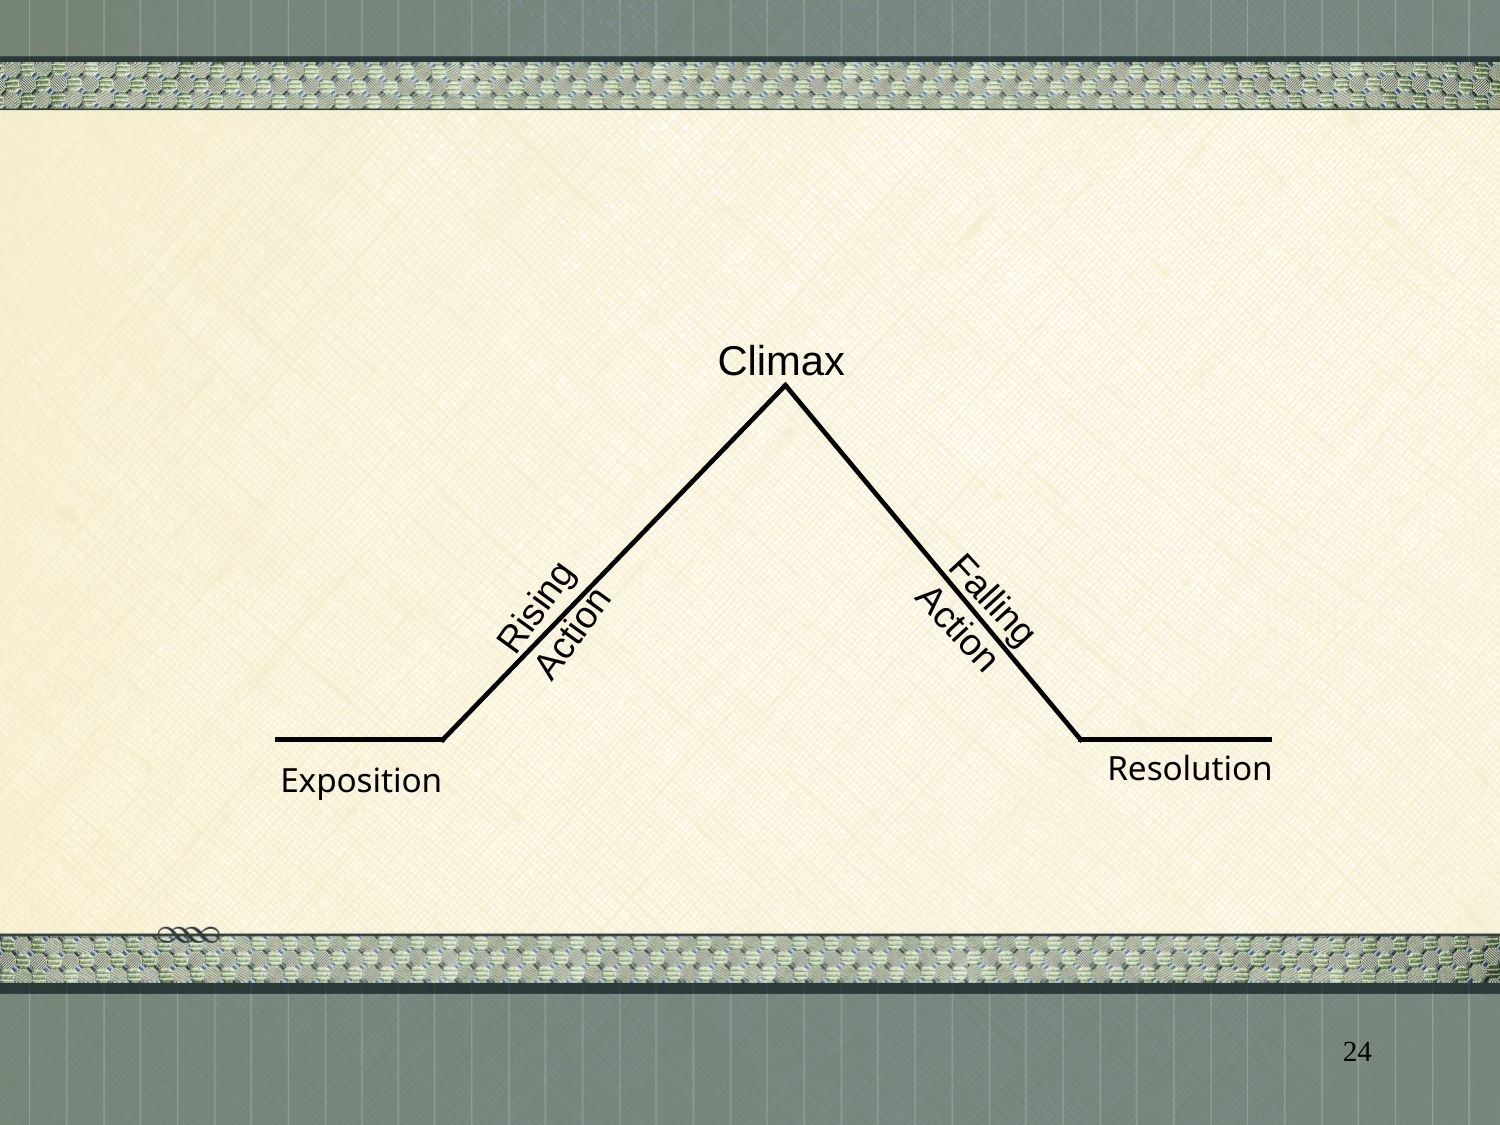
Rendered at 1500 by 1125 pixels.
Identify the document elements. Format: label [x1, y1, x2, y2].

text_box [785, 385, 1081, 740]
text_box [442, 385, 783, 740]
picture [0, 0, 1500, 1125]
